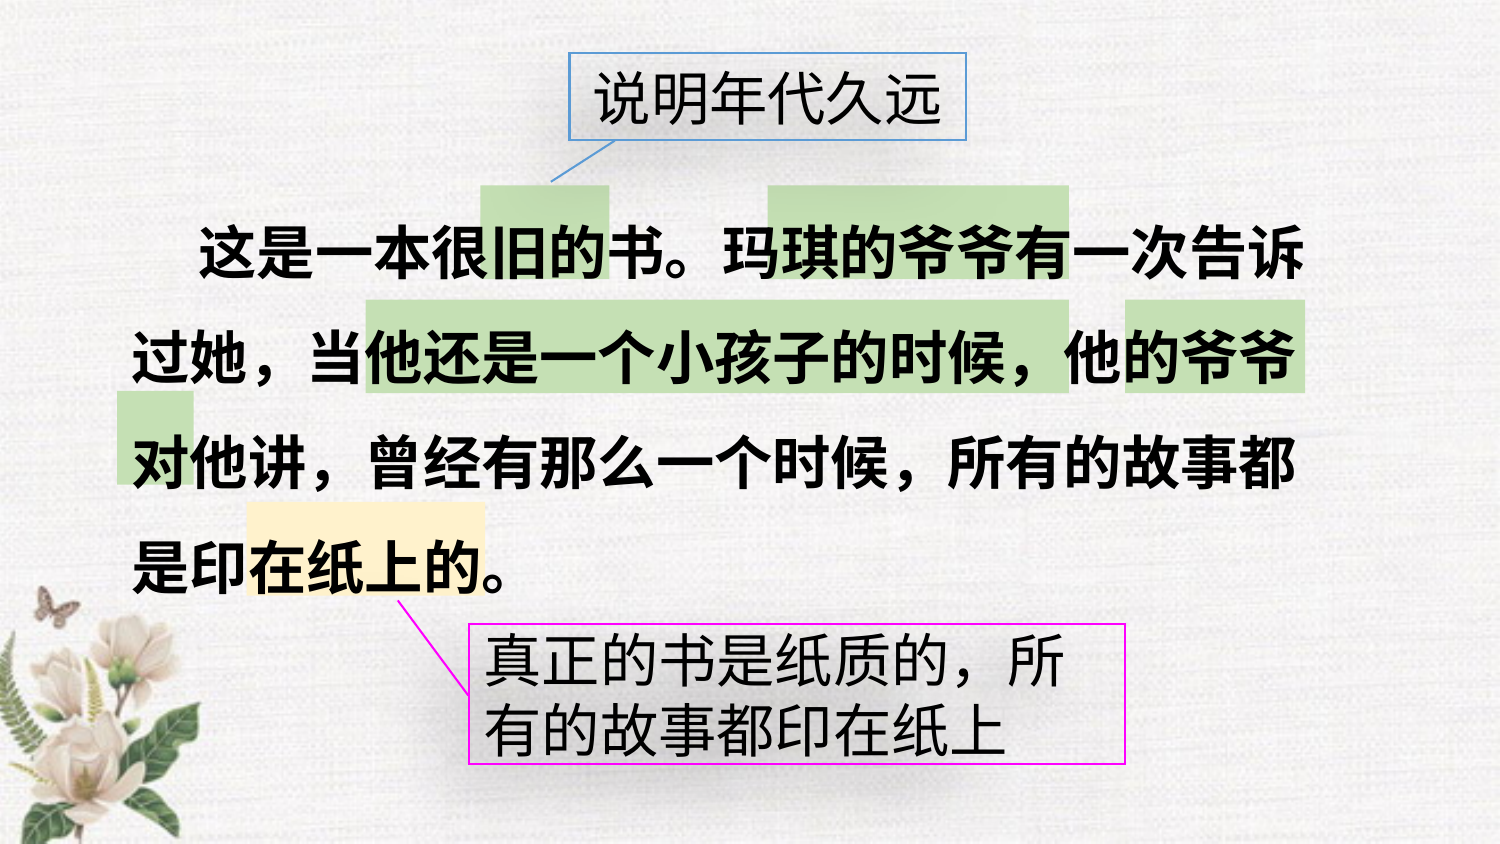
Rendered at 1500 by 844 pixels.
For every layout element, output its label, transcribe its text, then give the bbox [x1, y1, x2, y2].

picture [0, 0, 1500, 844]
text_box 说明年代久远 [550, 52, 967, 183]
text_box 这是一本很旧的书。玛琪的爷爷有一次告诉过她，当他还是一个小孩子的时候，他的爷爷对他讲，曾经有那么一个时候，所有的故事都是印在纸上的。 [117, 173, 1348, 609]
text_box 真正的书是纸质的，所有的故事都印在纸上 [396, 599, 1126, 765]
